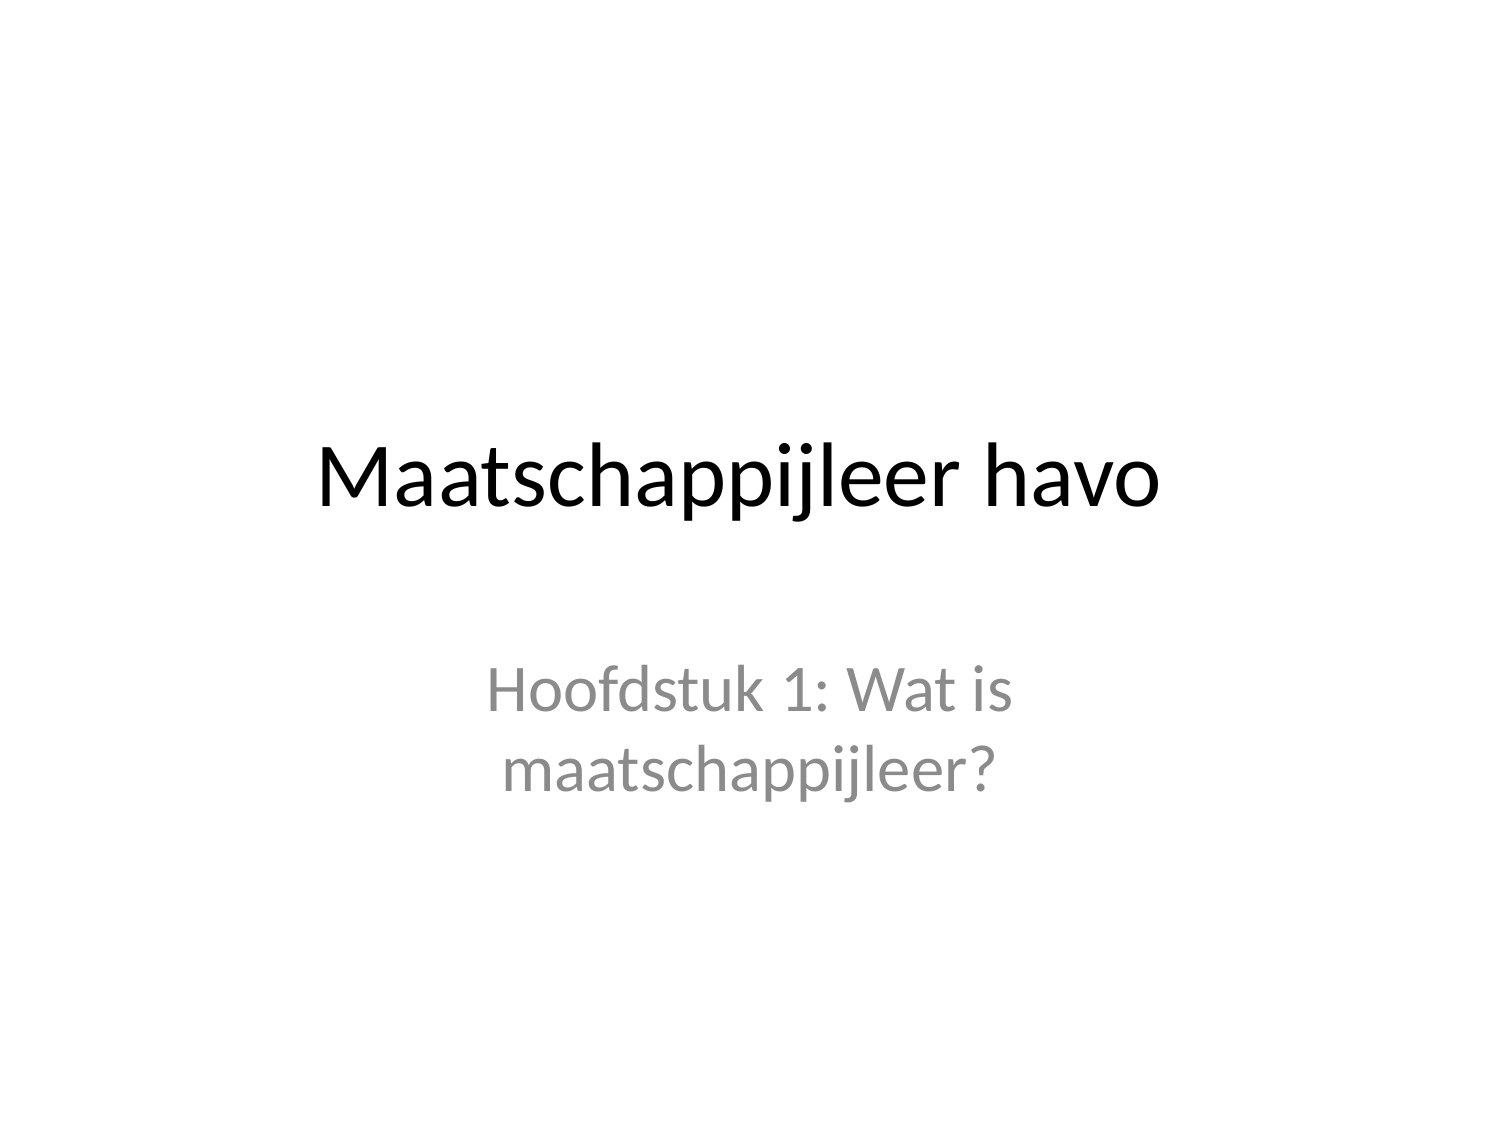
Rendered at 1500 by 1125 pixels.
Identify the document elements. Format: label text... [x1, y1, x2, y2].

subtitle Hoofdstuk 1: Wat is maatschappijleer? [225, 637, 1275, 925]
title Maatschappijleer havo [112, 349, 1388, 591]
